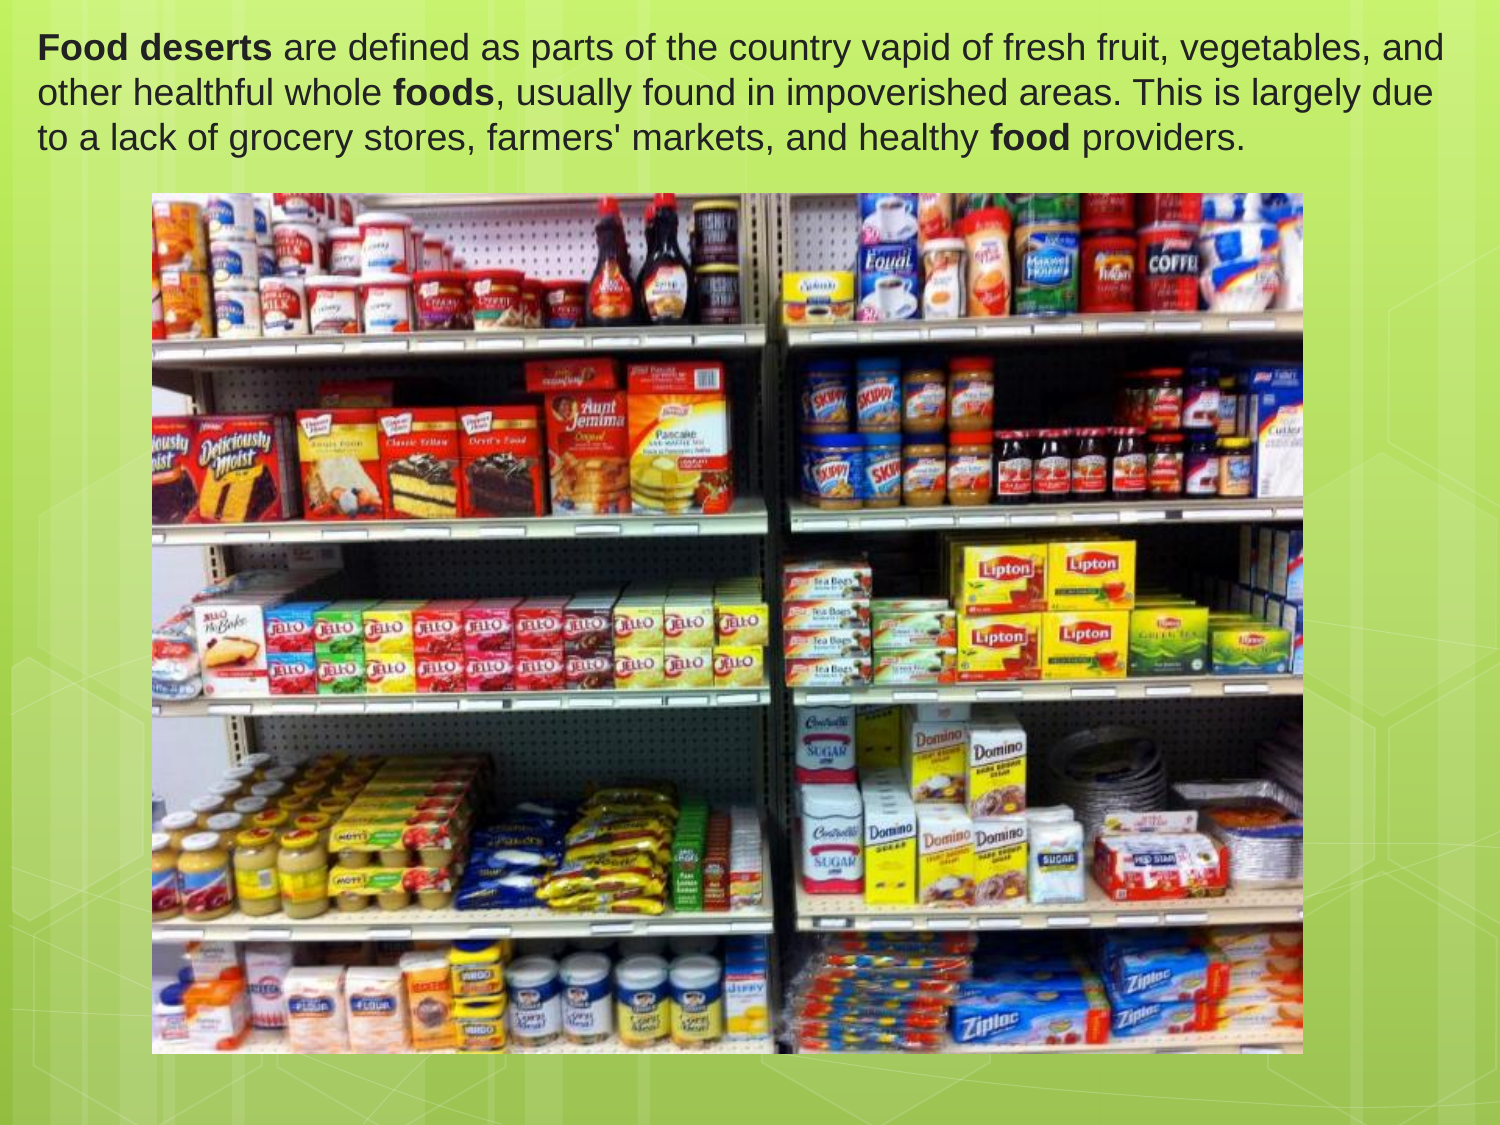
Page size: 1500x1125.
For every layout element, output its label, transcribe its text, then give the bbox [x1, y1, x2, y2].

picture [152, 193, 1304, 1054]
text_box Food deserts are defined as parts of the country vapid of fresh fruit, vegetables, and other healthful whole foods, usually found in impoverished areas. This is largely due to a lack of grocery stores, farmers' markets, and healthy food providers. [22, 15, 1477, 166]
